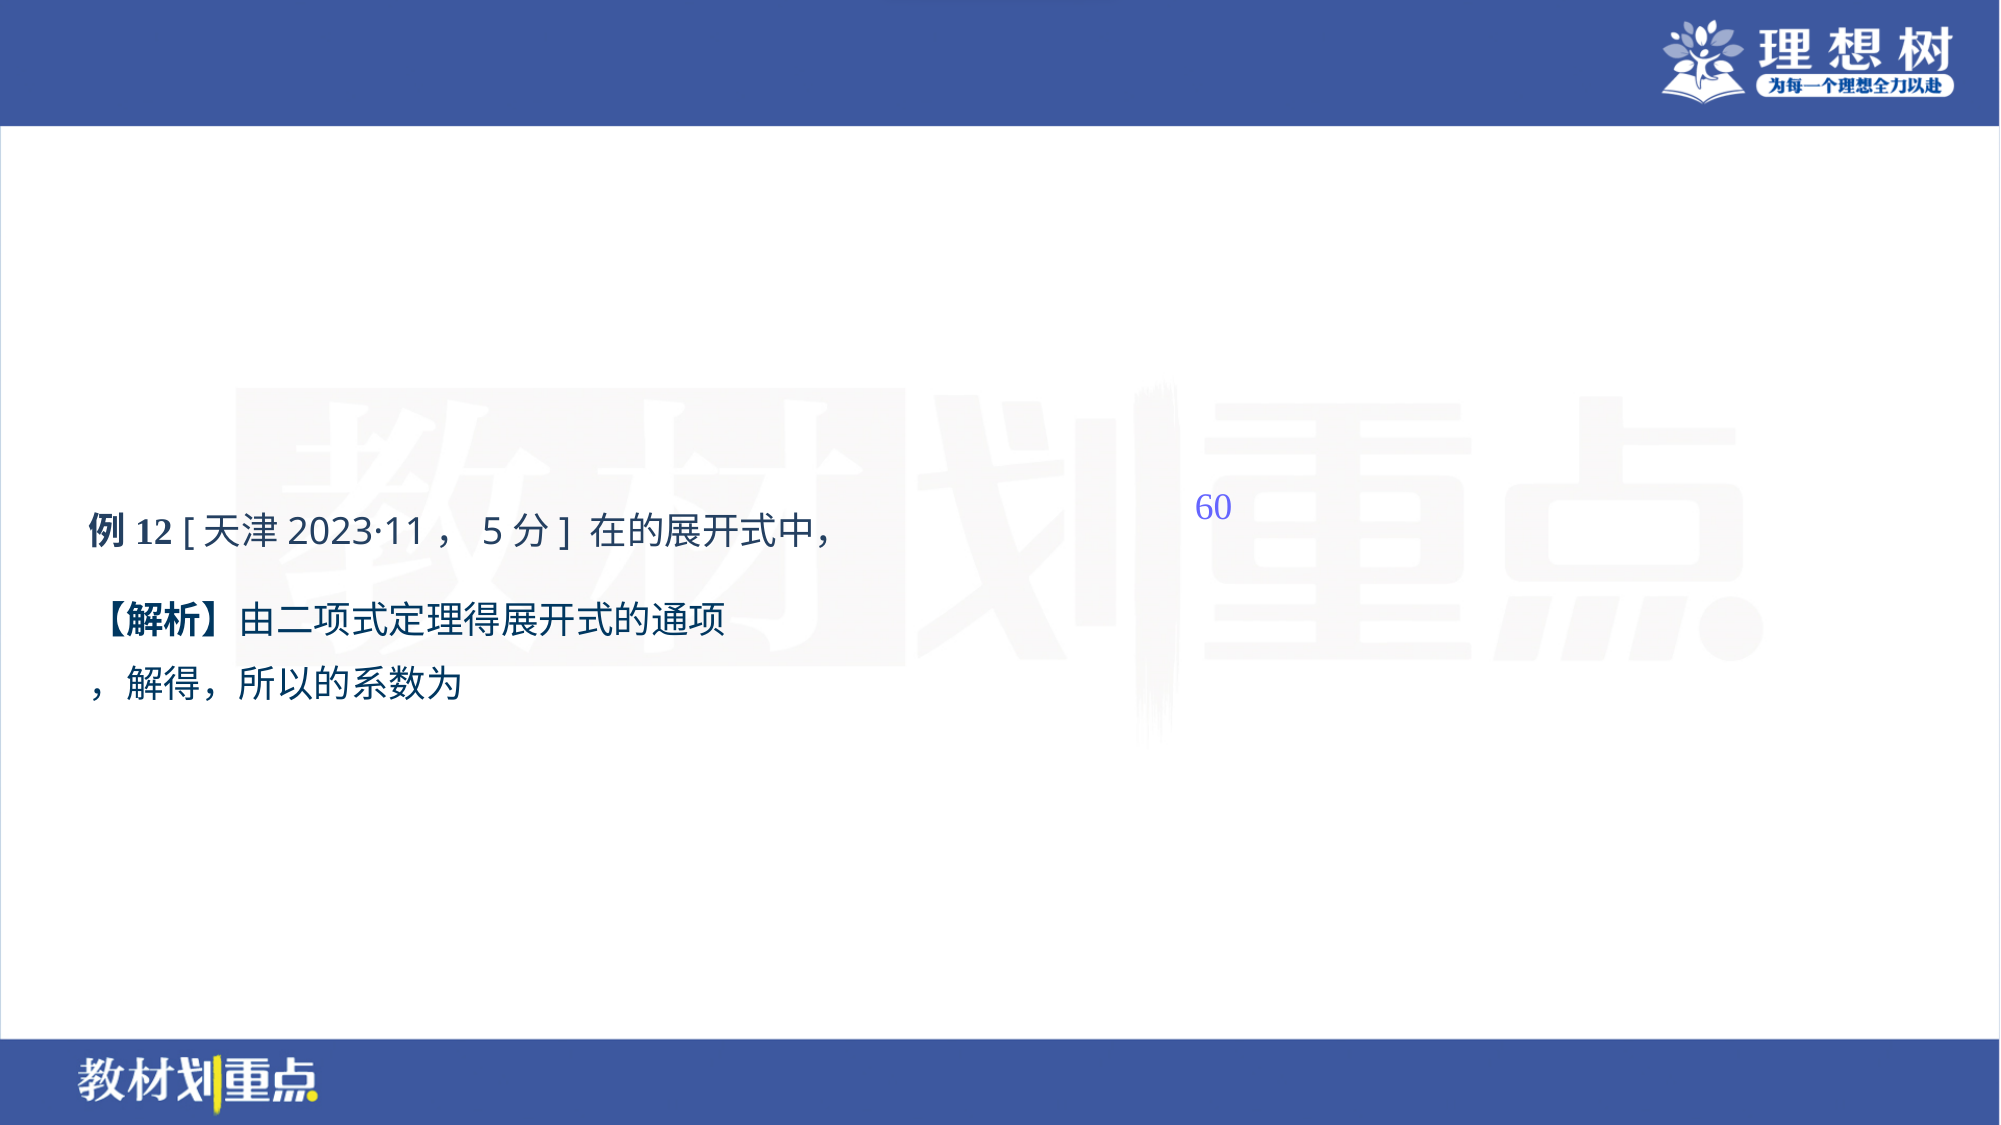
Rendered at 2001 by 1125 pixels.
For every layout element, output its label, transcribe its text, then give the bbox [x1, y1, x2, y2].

picture [0, 0, 2000, 1125]
text_box 60 [1181, 481, 1246, 526]
